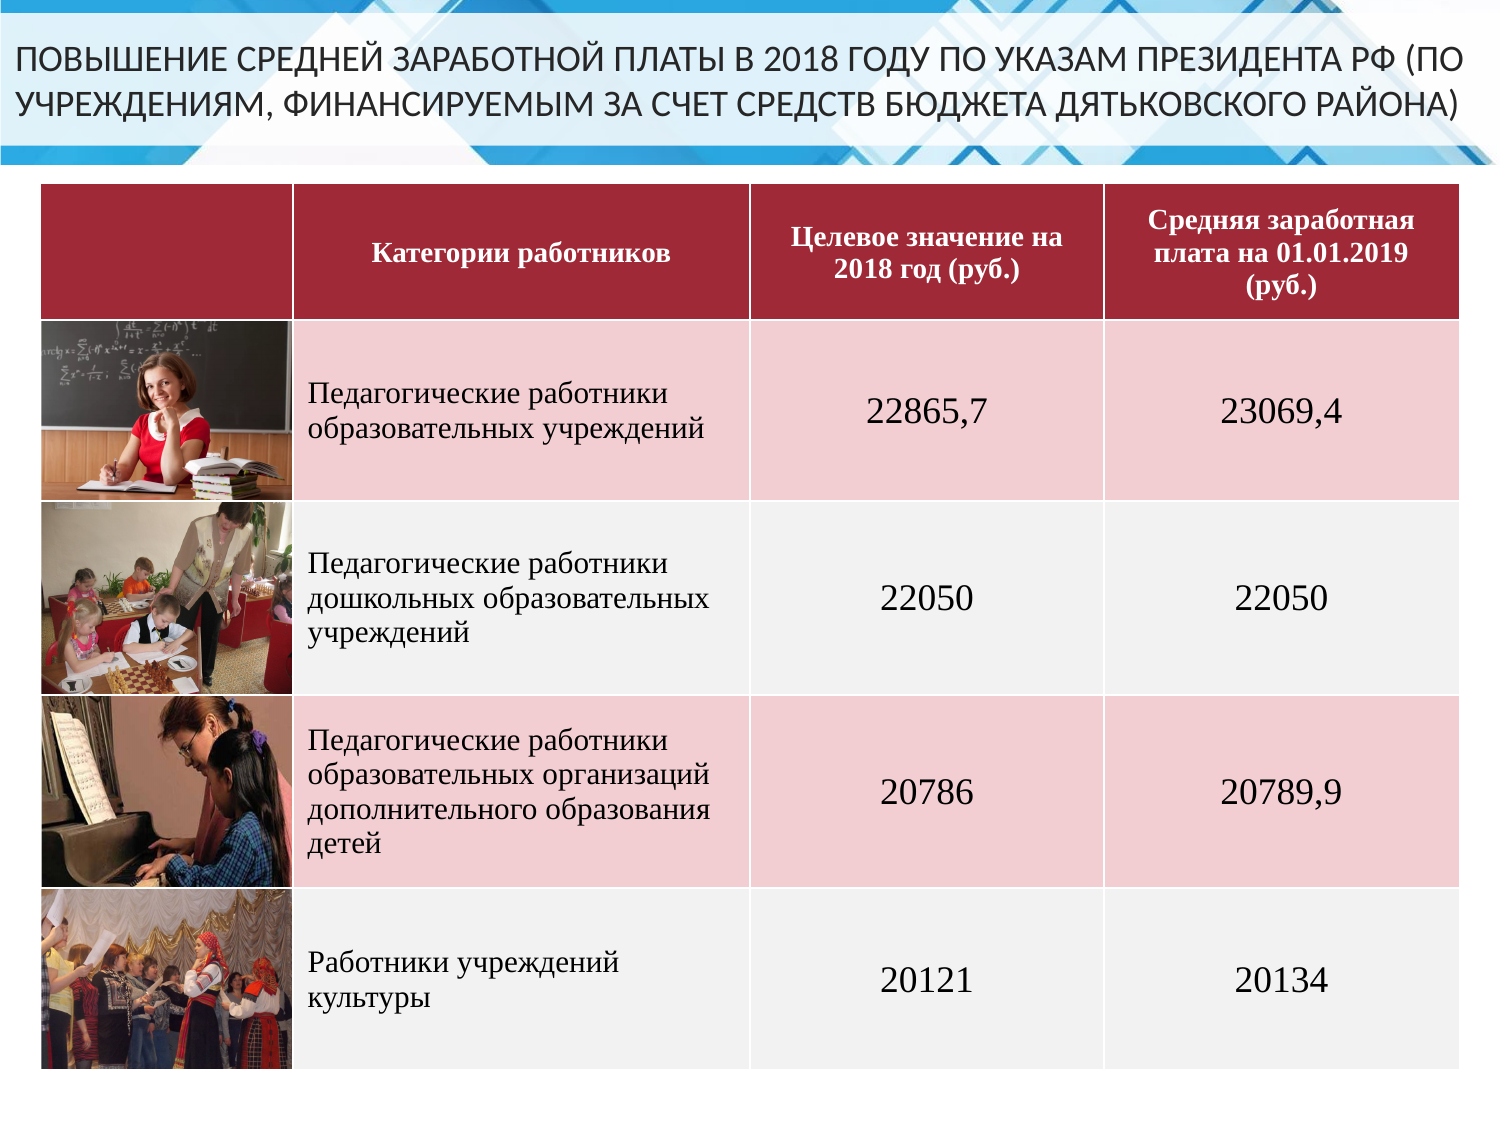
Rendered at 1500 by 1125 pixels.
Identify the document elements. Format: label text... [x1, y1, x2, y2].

table_cell [41, 889, 292, 1069]
table_header Целевое значение на 2018 год (руб.) [751, 184, 1103, 319]
table_cell 20121 [751, 889, 1103, 1069]
table_cell 22865,7 [751, 321, 1103, 500]
table_cell [41, 502, 292, 694]
table_cell Педагогические работники дошкольных образовательных учреждений [294, 502, 749, 694]
table_cell Педагогические работники образовательных учреждений [294, 321, 749, 500]
table_cell 20789,9 [1105, 696, 1459, 887]
table_header Категории работников [294, 184, 749, 319]
picture [0, 0, 1500, 13]
table_cell [41, 321, 292, 500]
title ПОВЫШЕНИЕ СРЕДНЕЙ ЗАРАБОТНОЙ ПЛАТЫ В 2018 ГОДУ ПО УКАЗАМ ПРЕЗИДЕНТА РФ (ПО УЧРЕЖДЕНИЯМ, ФИНАНСИРУЕМЫМ ЗА СЧЕТ СРЕДСТВ БЮДЖЕТА ДЯТЬКОВСКОГО РАЙОНА) [0, 13, 1500, 146]
table_header [41, 184, 292, 319]
table_cell 20786 [751, 696, 1103, 887]
table_cell Педагогические работники образовательных организаций дополнительного образования детей [294, 696, 749, 887]
table_header Средняя заработная плата на 01.01.2019 (руб.) [1105, 184, 1459, 319]
table_cell 23069,4 [1105, 321, 1459, 500]
table_cell Работники учреждений культуры [294, 889, 749, 1069]
table_cell [41, 696, 292, 887]
table_cell 22050 [1105, 502, 1459, 694]
table_cell 20134 [1105, 889, 1459, 1069]
table_cell 22050 [751, 502, 1103, 694]
picture [0, 146, 1500, 165]
